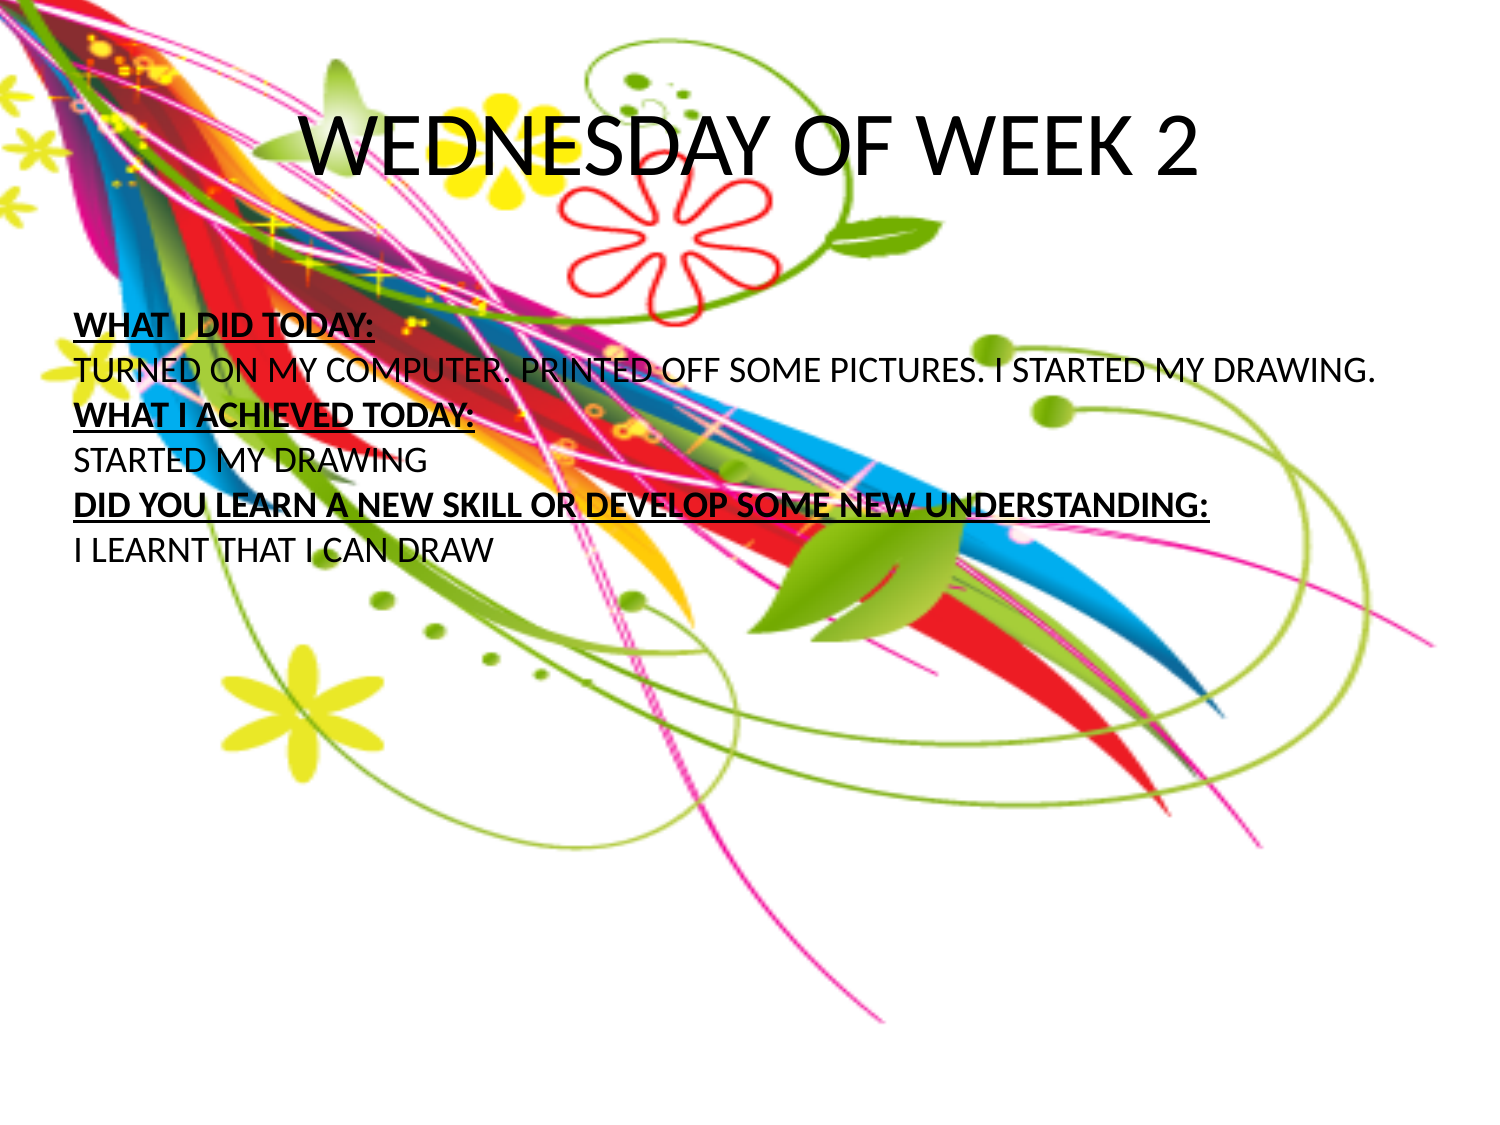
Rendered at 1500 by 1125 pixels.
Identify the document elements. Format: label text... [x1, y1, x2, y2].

title WEDNESDAY OF WEEK 2 [75, 45, 1425, 233]
picture [0, 0, 1500, 1125]
text_box WHAT I DID TODAY: TURNED ON MY COMPUTER. PRINTED OFF SOME PICTURES. I STARTED MY DRAWING. WHAT I ACHIEVED TODAY: STARTED MY DRAWING DID YOU LEARN A NEW SKILL OR DEVELOP SOME NEW UNDERSTANDING: I LEARNT THAT I CAN DRAW [58, 292, 1407, 578]
